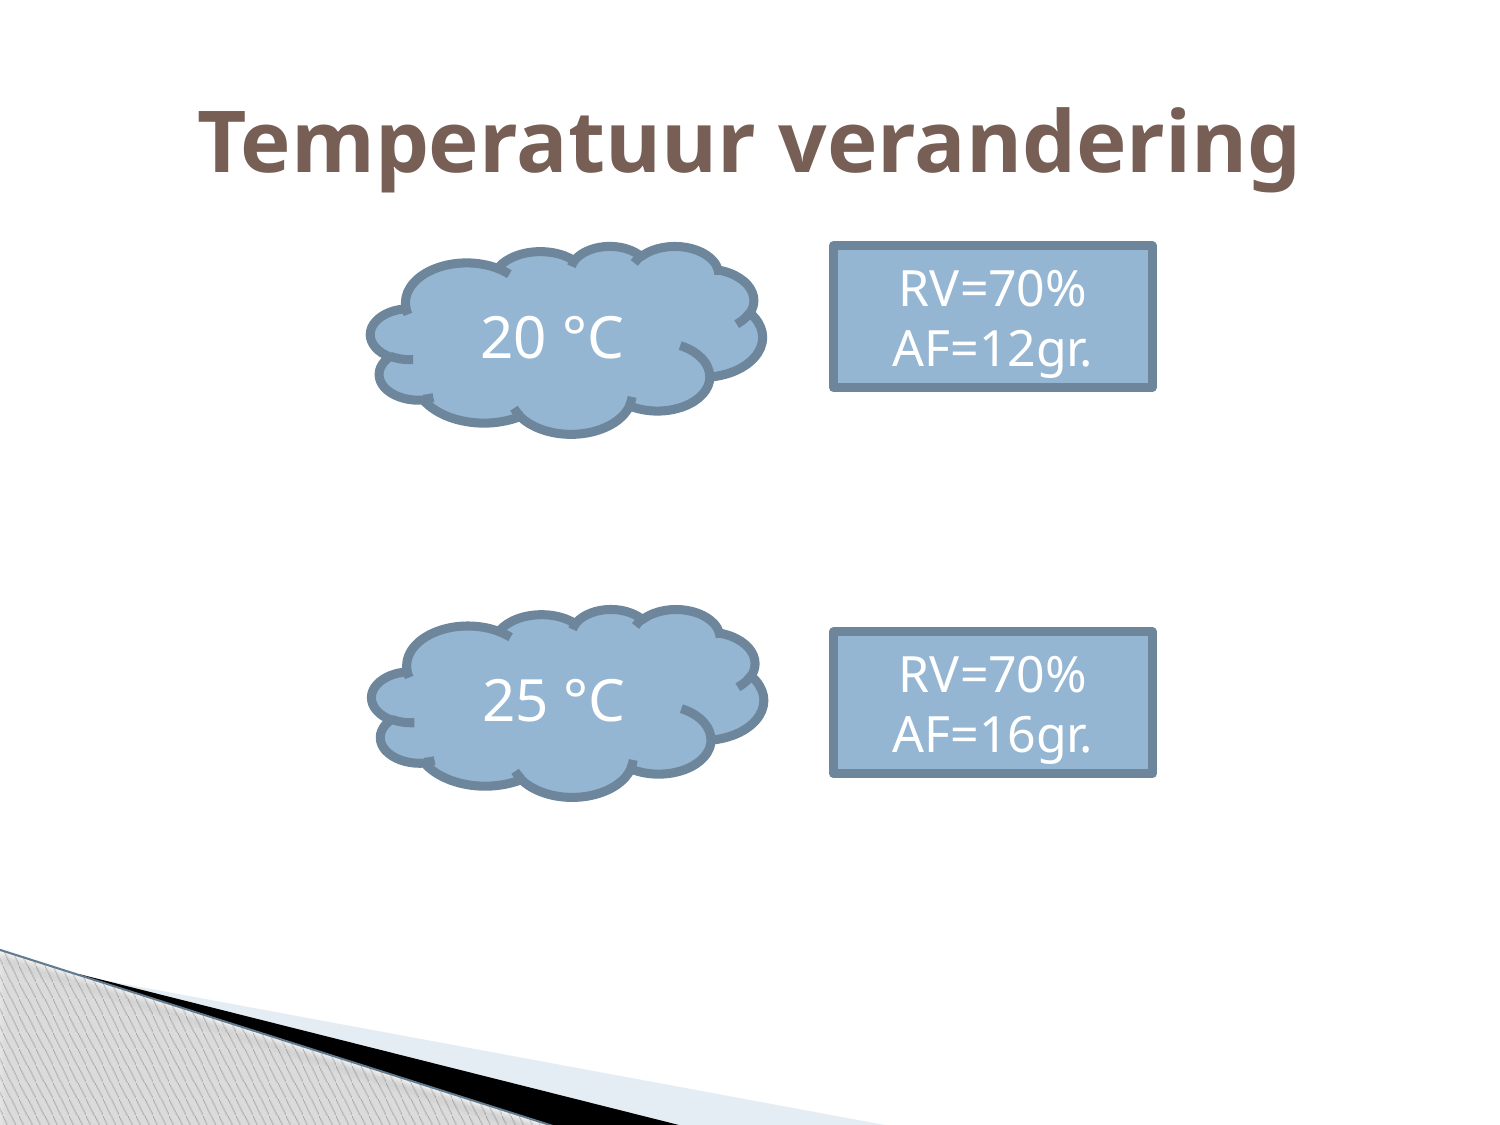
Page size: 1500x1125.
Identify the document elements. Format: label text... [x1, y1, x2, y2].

text_box 20 °C [365, 241, 768, 439]
text_box 25 °C [366, 604, 769, 802]
title Temperatuur verandering [75, 45, 1425, 233]
text_box RV=70% AF=16gr. [829, 627, 1157, 778]
text_box RV=70% AF=12gr. [829, 241, 1157, 392]
